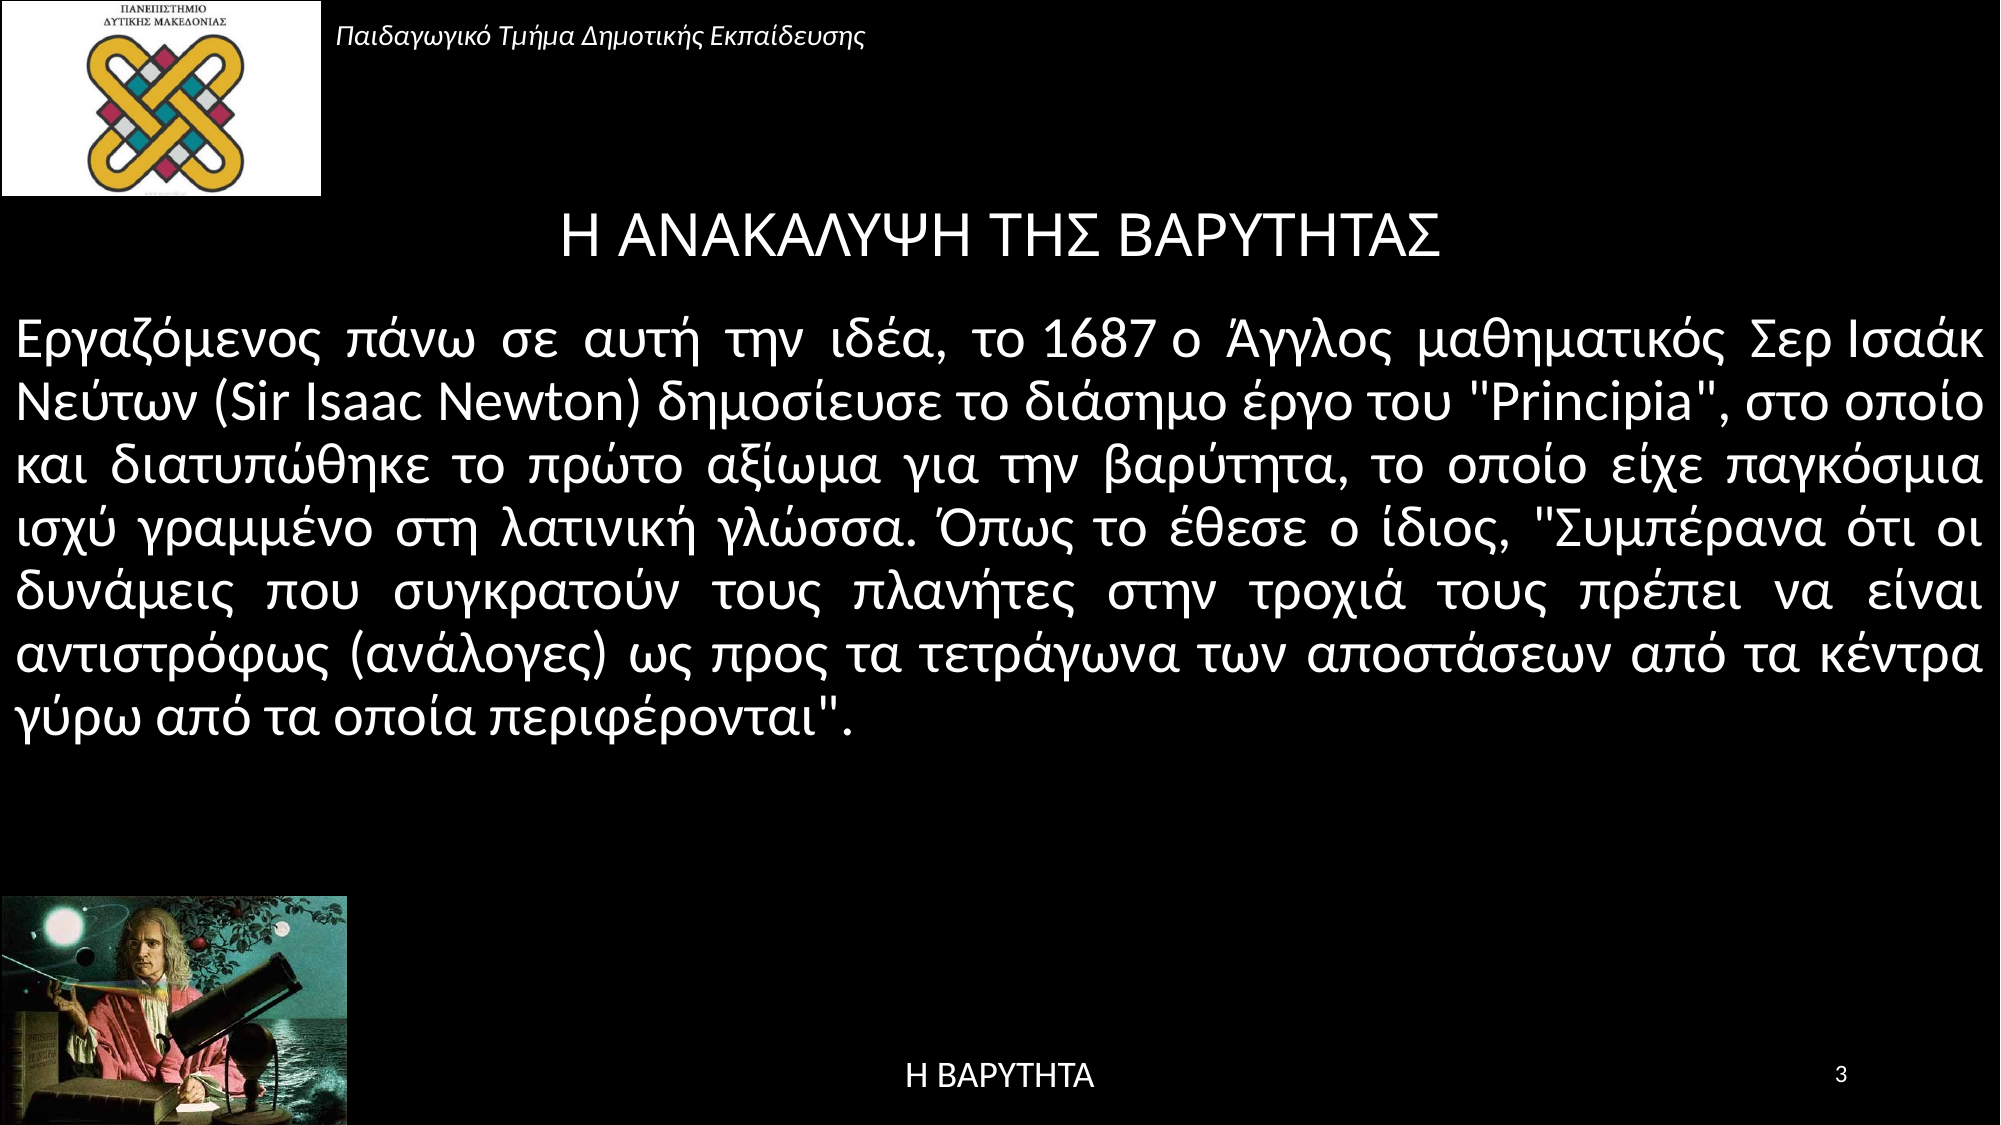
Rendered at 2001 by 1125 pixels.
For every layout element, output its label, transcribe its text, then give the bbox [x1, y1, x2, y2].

picture [2, 896, 347, 1125]
picture [2, 1, 321, 196]
title Η ΑΝΑΚΑΛΥΨΗ ΤΗΣ ΒΑΡΥΤΗΤΑΣ [0, 197, 2000, 278]
list Εργαζόμενος πάνω σε αυτή την ιδέα, το 1687 ο Άγγλος μαθηματικός Σερ Ισαάκ Νεύτων (Sir Isaac Newton) δημοσίευσε το διάσημο έργο του "Principia", στο οποίο και διατυπώθηκε το πρώτο αξίωμα για την βαρύτητα, το οποίο είχε παγκόσμια ισχύ γραμμένο στη λατινική γλώσσα. Όπως το έθεσε ο ίδιος, "Συμπέρανα ότι οι δυνάμεις που συγκρατούν τους πλανήτες στην τροχιά τους πρέπει να είναι αντιστρόφως (ανάλογες) ως προς τα τετράγωνα των αποστάσεων από τα κέντρα γύρω από τα οποία περιφέρονται". [0, 299, 2000, 854]
slide_number 3 [1412, 1042, 1863, 1103]
footer Η ΒΑΡΥΤΗΤΑ [662, 1042, 1338, 1103]
